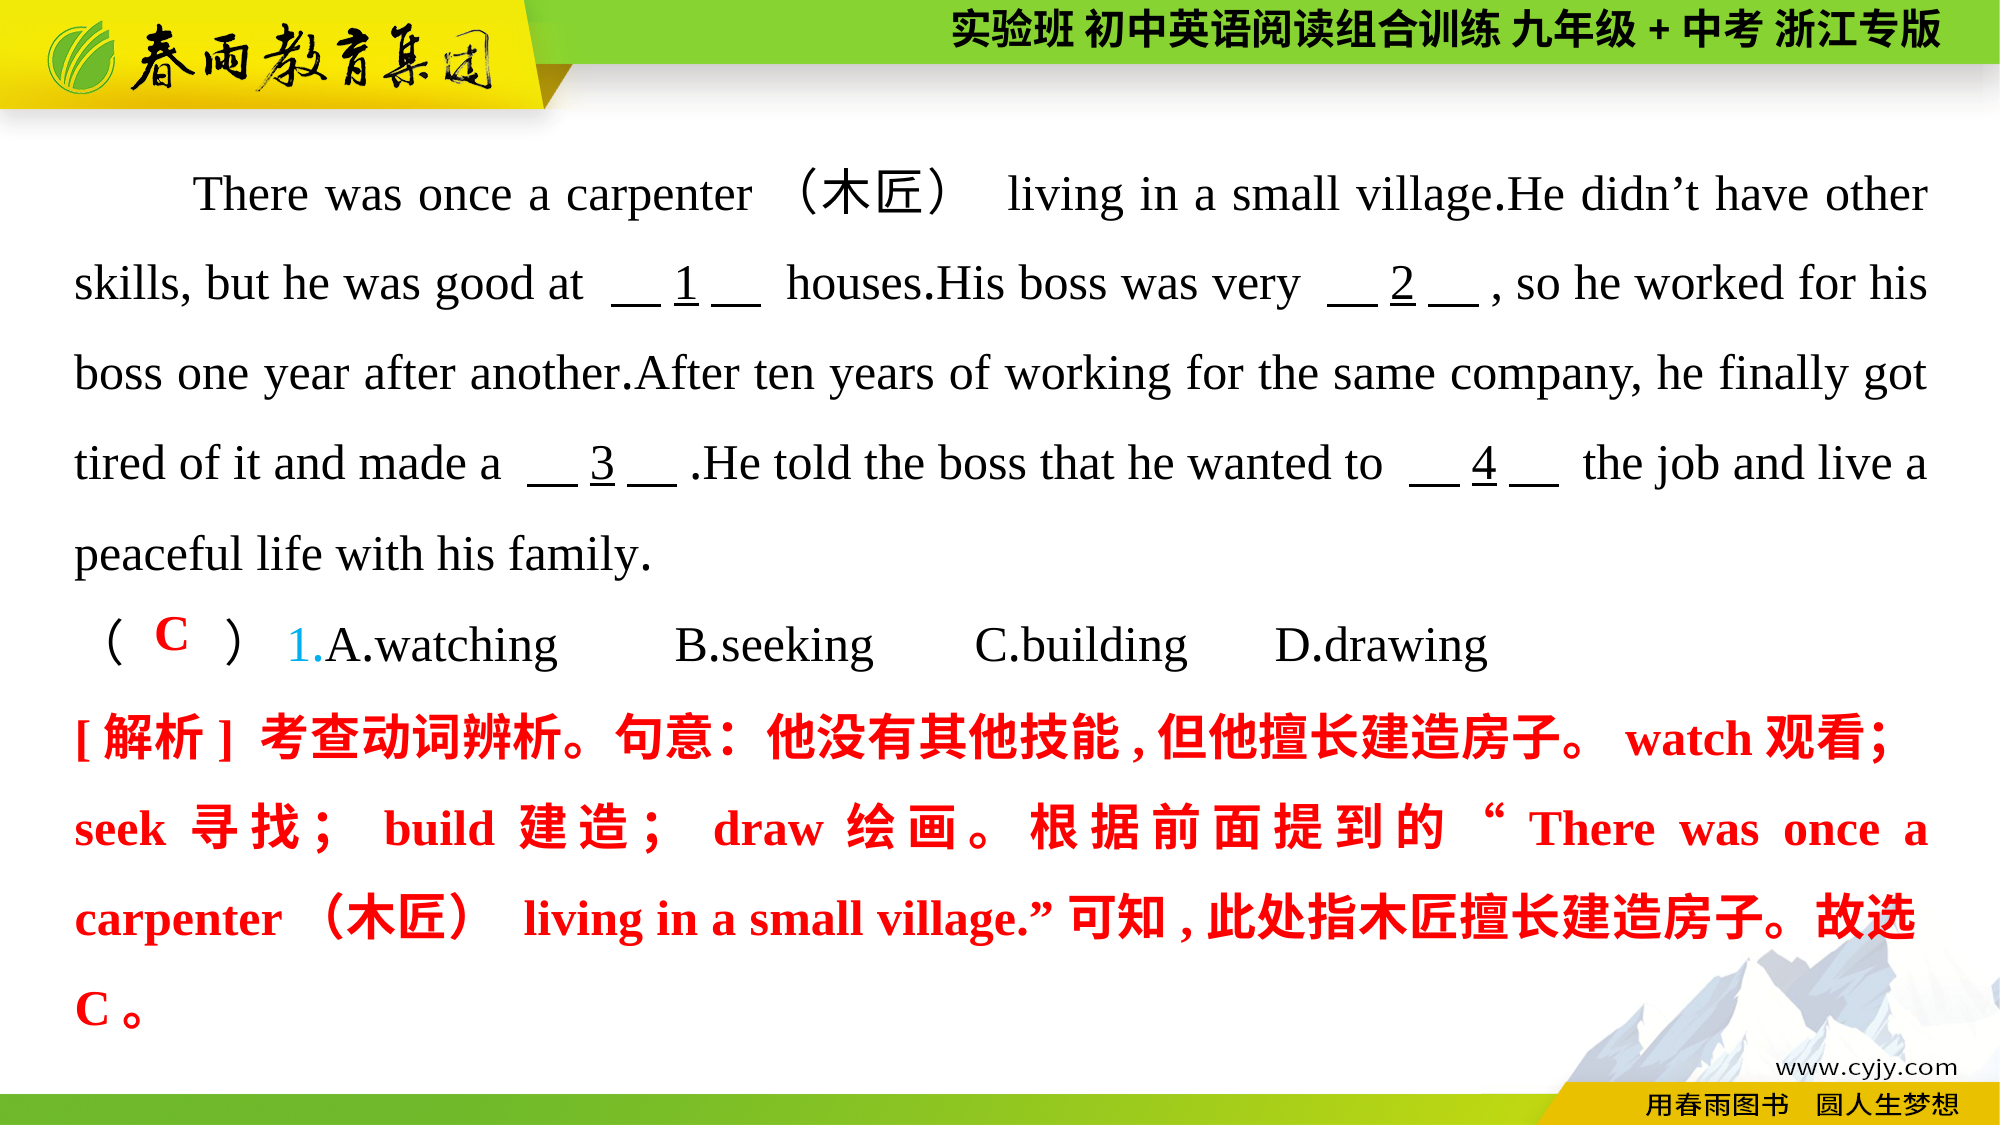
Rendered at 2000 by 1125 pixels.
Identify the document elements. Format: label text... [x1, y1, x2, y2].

text_box C [139, 592, 206, 668]
text_box [解析] 考查动词辨析。句意：他没有其他技能,但他擅长建造房子。watch观看；seek寻找；build建造；draw绘画。根据前面提到的“There was once a carpenter（木匠） living in a small village.”可知,此处指木匠擅长建造房子。故选C。 [59, 667, 1944, 1043]
picture [0, 0, 2000, 1125]
text_box （ ）1.A.watching B.seeking C.building D.drawing [59, 573, 1944, 667]
list There was once a carpenter（木匠） living in a small village.He didn’t have other skills, but he was good at 1 houses.His boss was very 2 , so he worked for his boss one year after another.After ten years of working for the same company, he finally got tired of it and made a 3 .He told the boss that he wanted to 4 the job and live a peaceful life with his family. [59, 122, 1944, 573]
